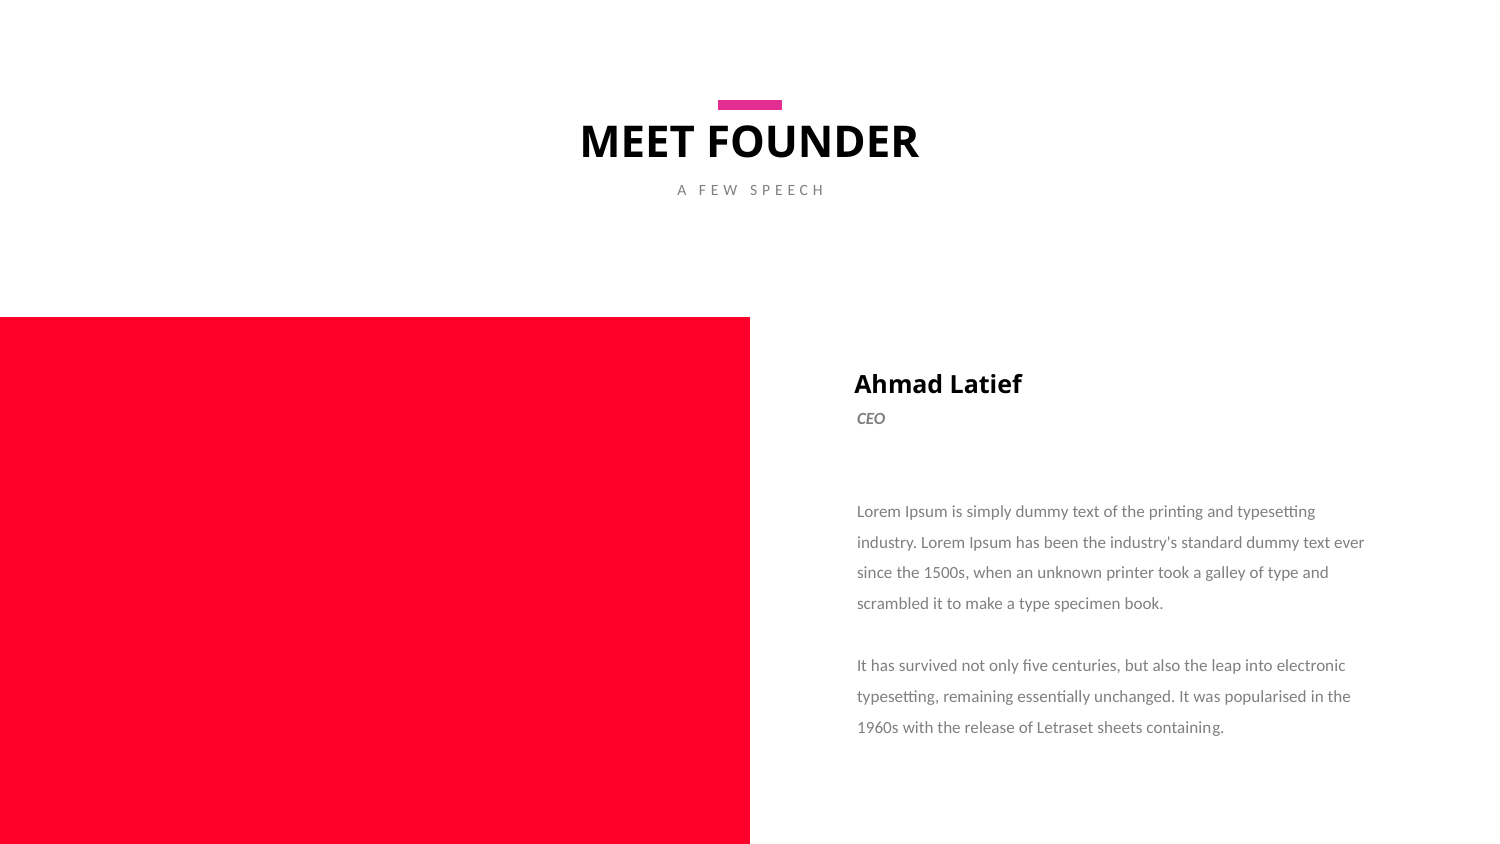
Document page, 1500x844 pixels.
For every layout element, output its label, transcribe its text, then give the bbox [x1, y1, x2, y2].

text_box MEET FOUNDER [498, 106, 1000, 174]
text_box Ahmad Latief [839, 361, 1154, 406]
text_box CEO [842, 399, 1121, 435]
picture [0, 317, 750, 844]
text_box Lorem Ipsum is simply dummy text of the printing and typesetting industry. Lorem Ipsum has been the industry's standard dummy text ever since the 1500s, when an unknown printer took a galley of type and scrambled it to make a type specimen book. It has survived not only five centuries, but also the leap into electronic typesetting, remaining essentially unchanged. It was popularised in the 1960s with the release of Letraset sheets containing. [842, 482, 1386, 745]
text_box A FEW SPEECH [616, 172, 884, 206]
